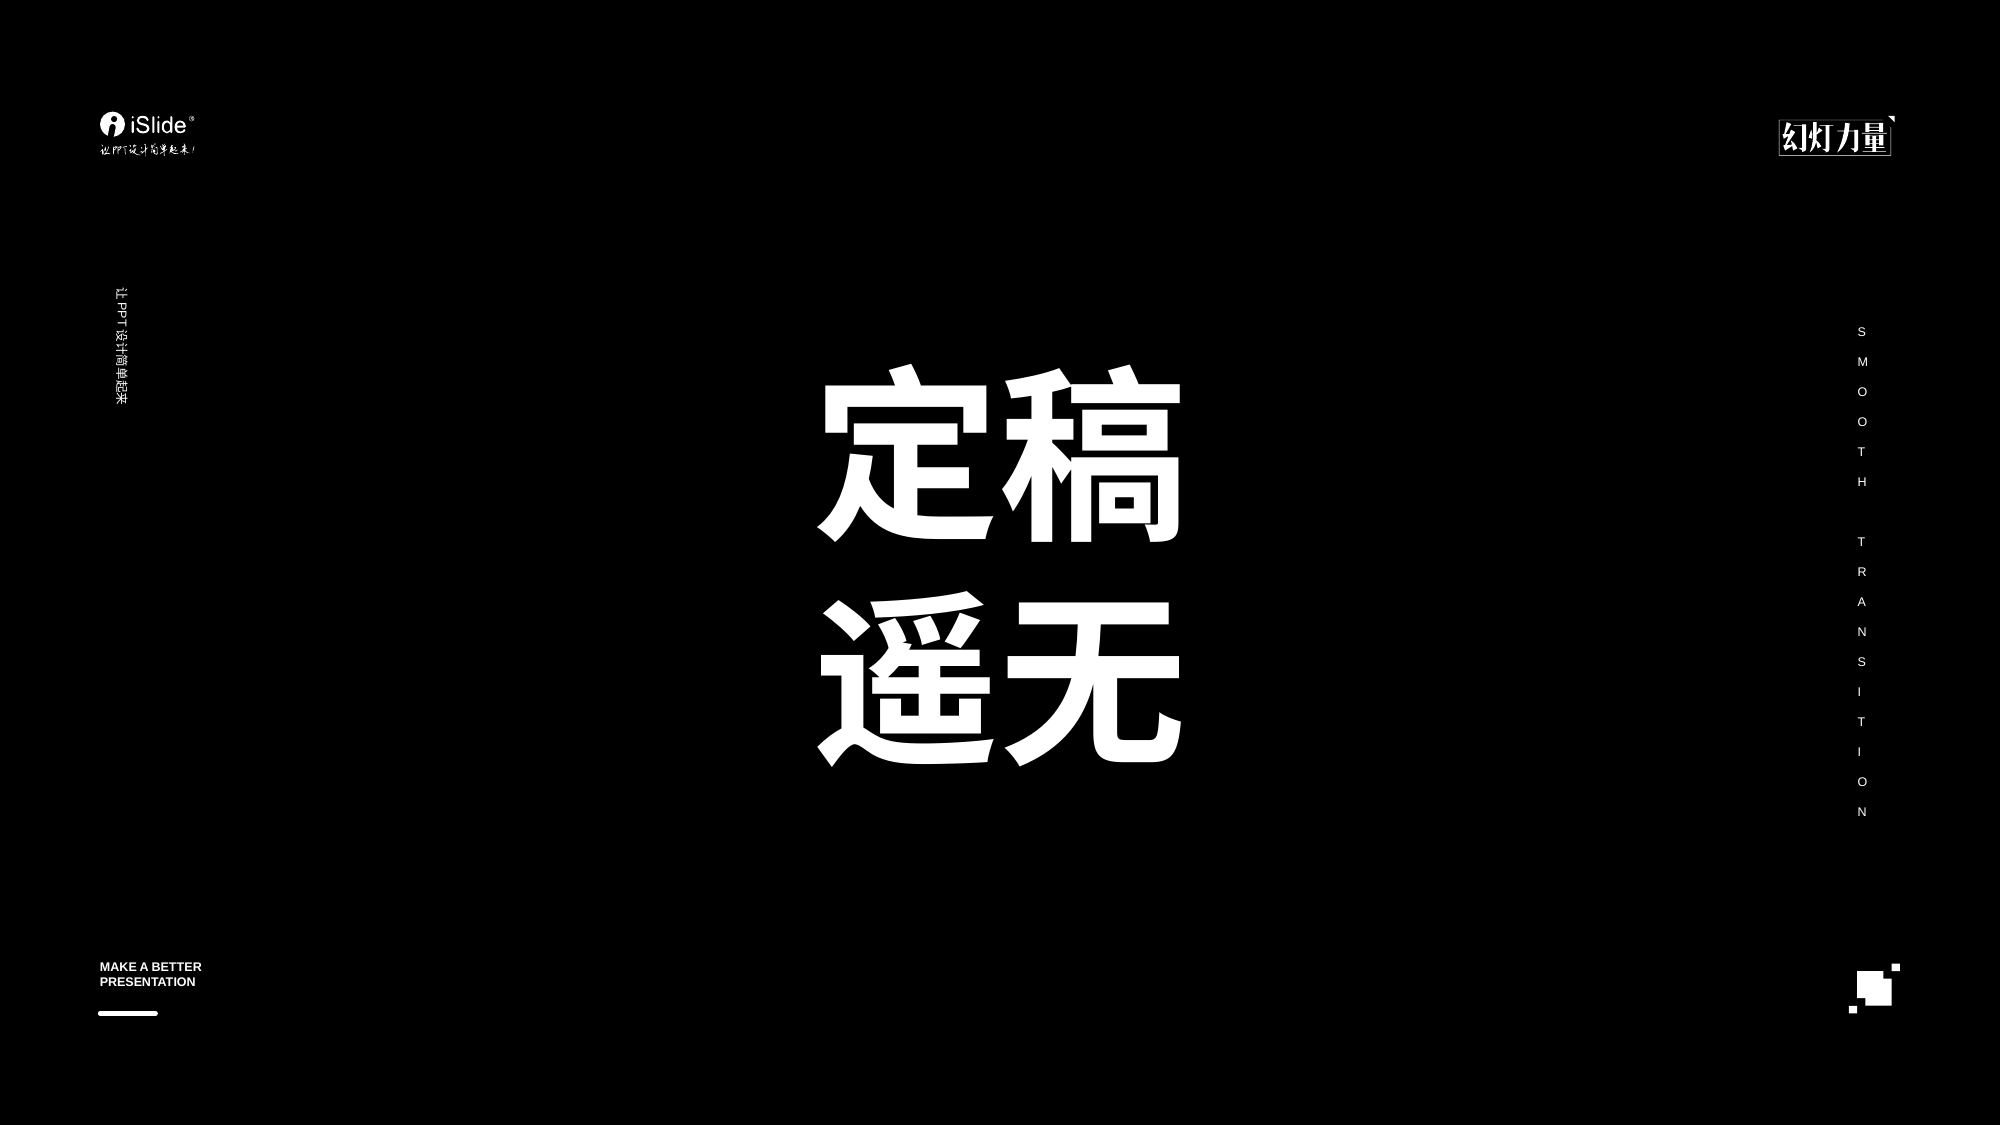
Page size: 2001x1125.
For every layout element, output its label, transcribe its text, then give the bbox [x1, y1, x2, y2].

text_box 定稿 遥无 [211, 405, 1788, 719]
